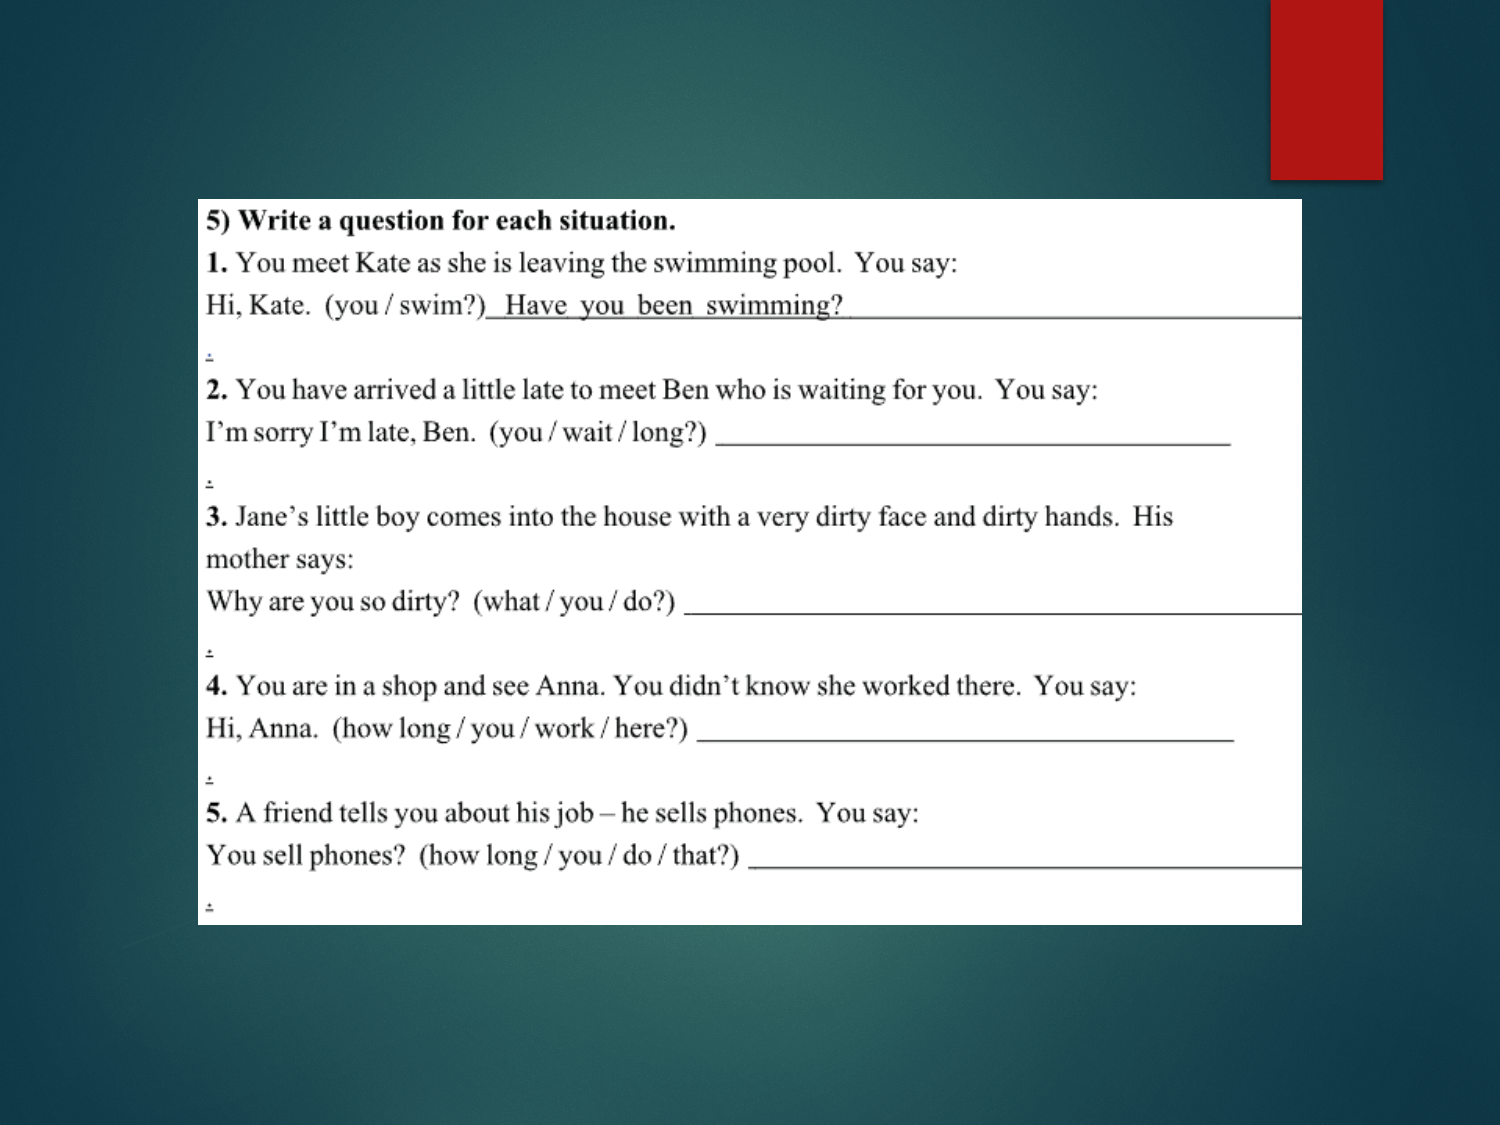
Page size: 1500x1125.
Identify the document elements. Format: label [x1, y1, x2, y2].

picture [198, 199, 1302, 926]
